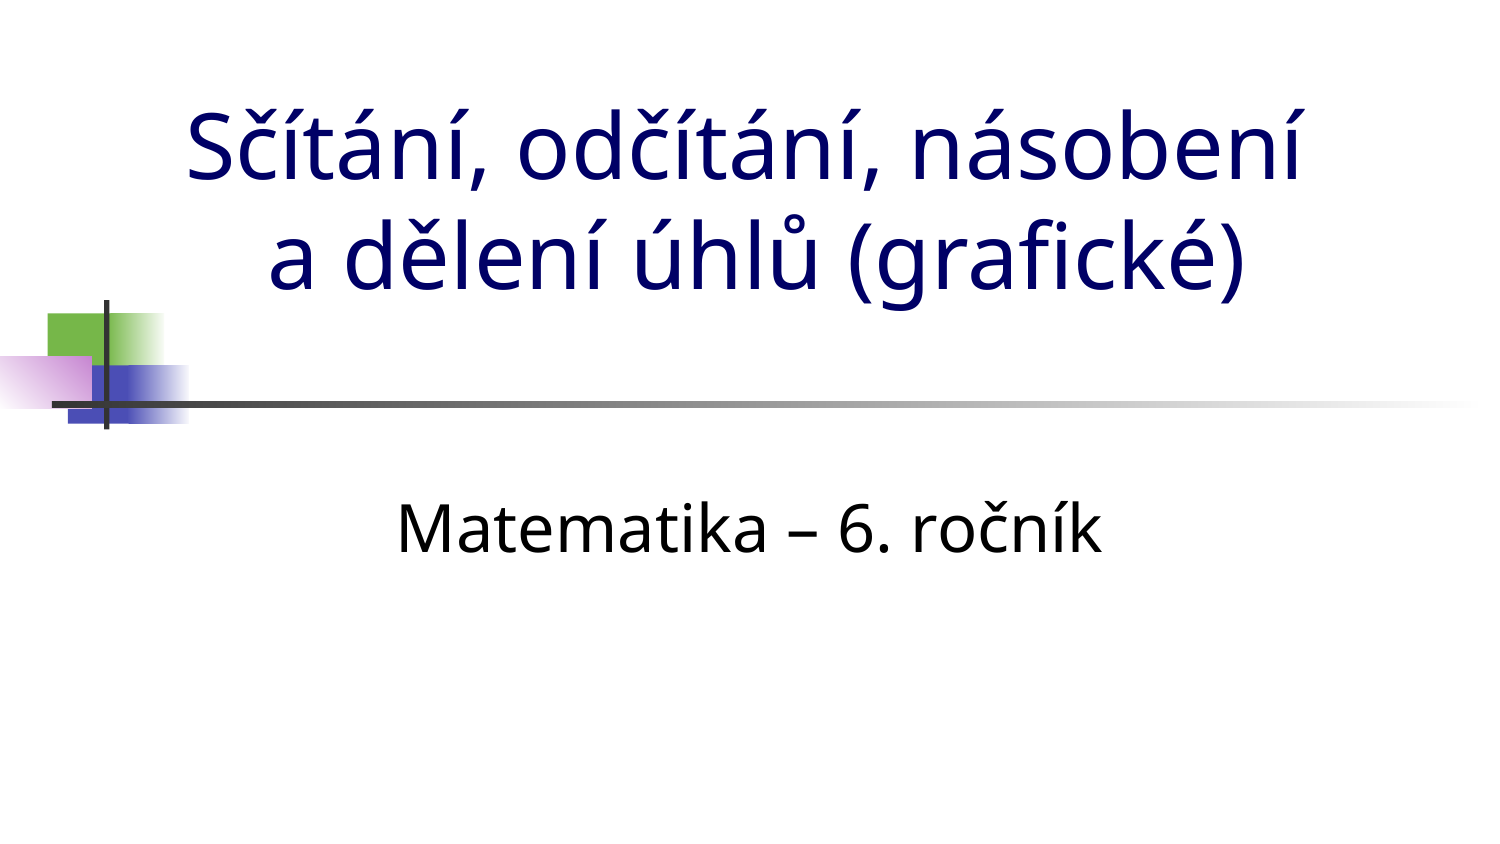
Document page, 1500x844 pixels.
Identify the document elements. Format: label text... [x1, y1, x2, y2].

title Sčítání, odčítání, násobení a dělení úhlů (grafické) [88, 90, 1427, 316]
subtitle Matematika – 6. ročník [224, 477, 1276, 576]
